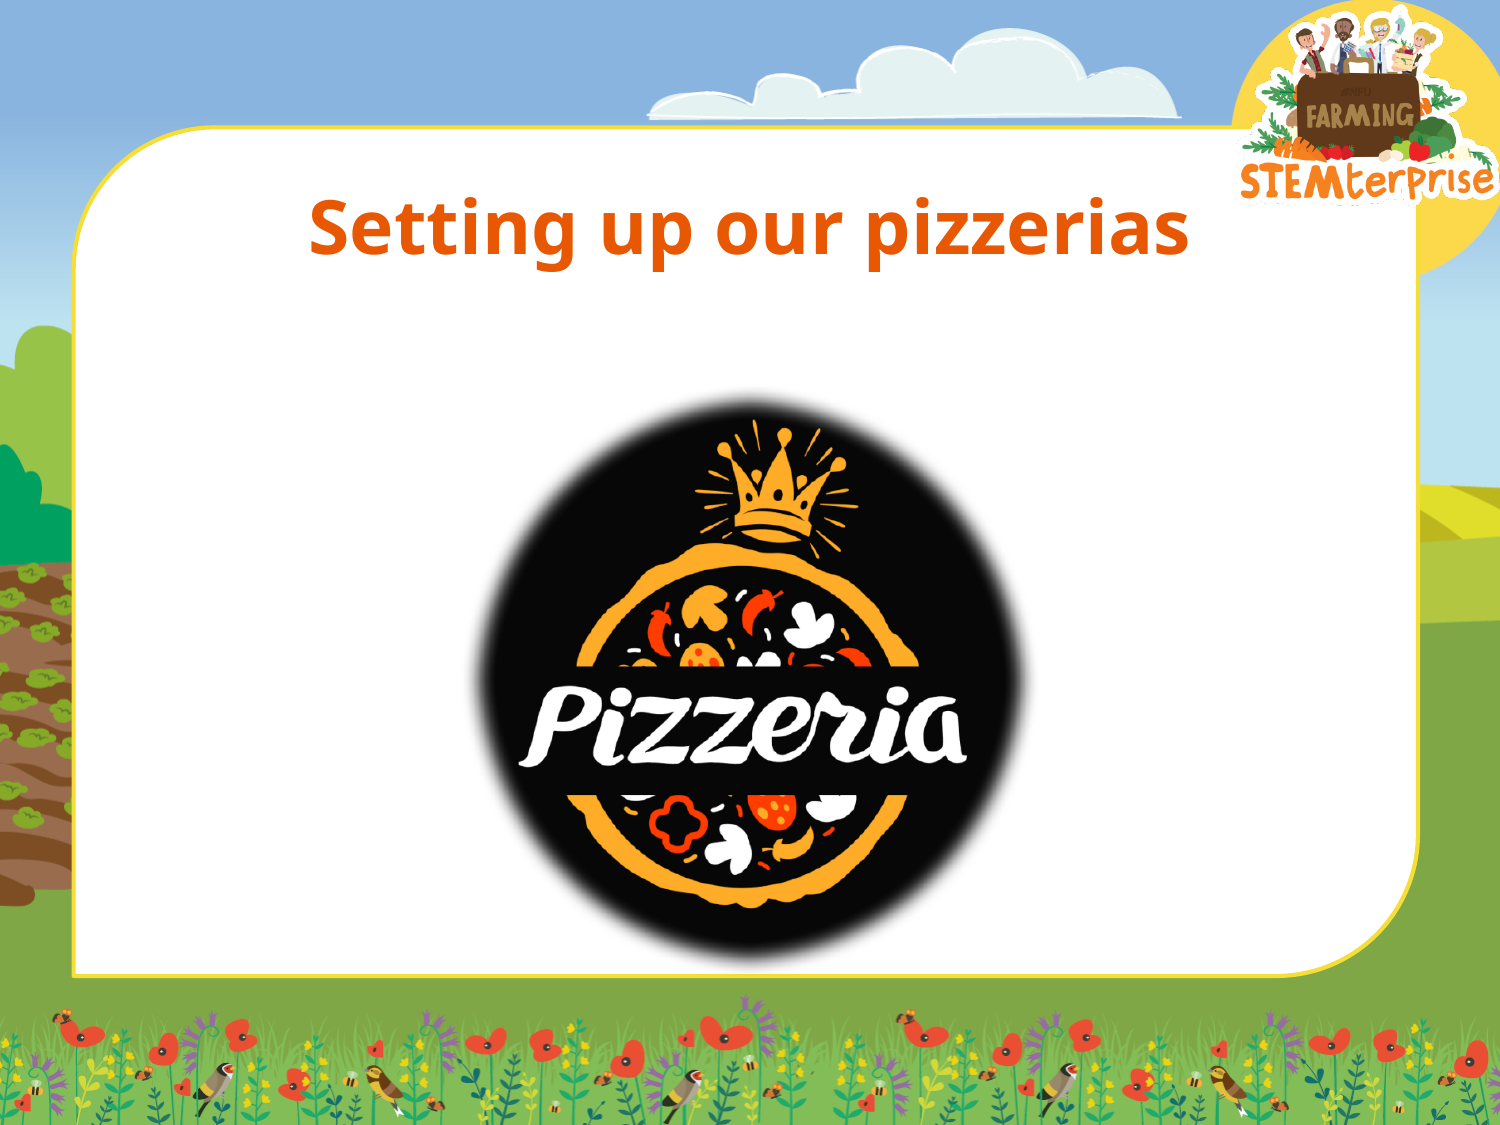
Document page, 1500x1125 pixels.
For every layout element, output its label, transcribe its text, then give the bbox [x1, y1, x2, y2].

text_box [71, 125, 1228, 979]
text_box [1045, 214, 1421, 979]
text_box Setting up our pizzerias [171, 172, 1329, 488]
picture [0, 0, 1500, 1125]
